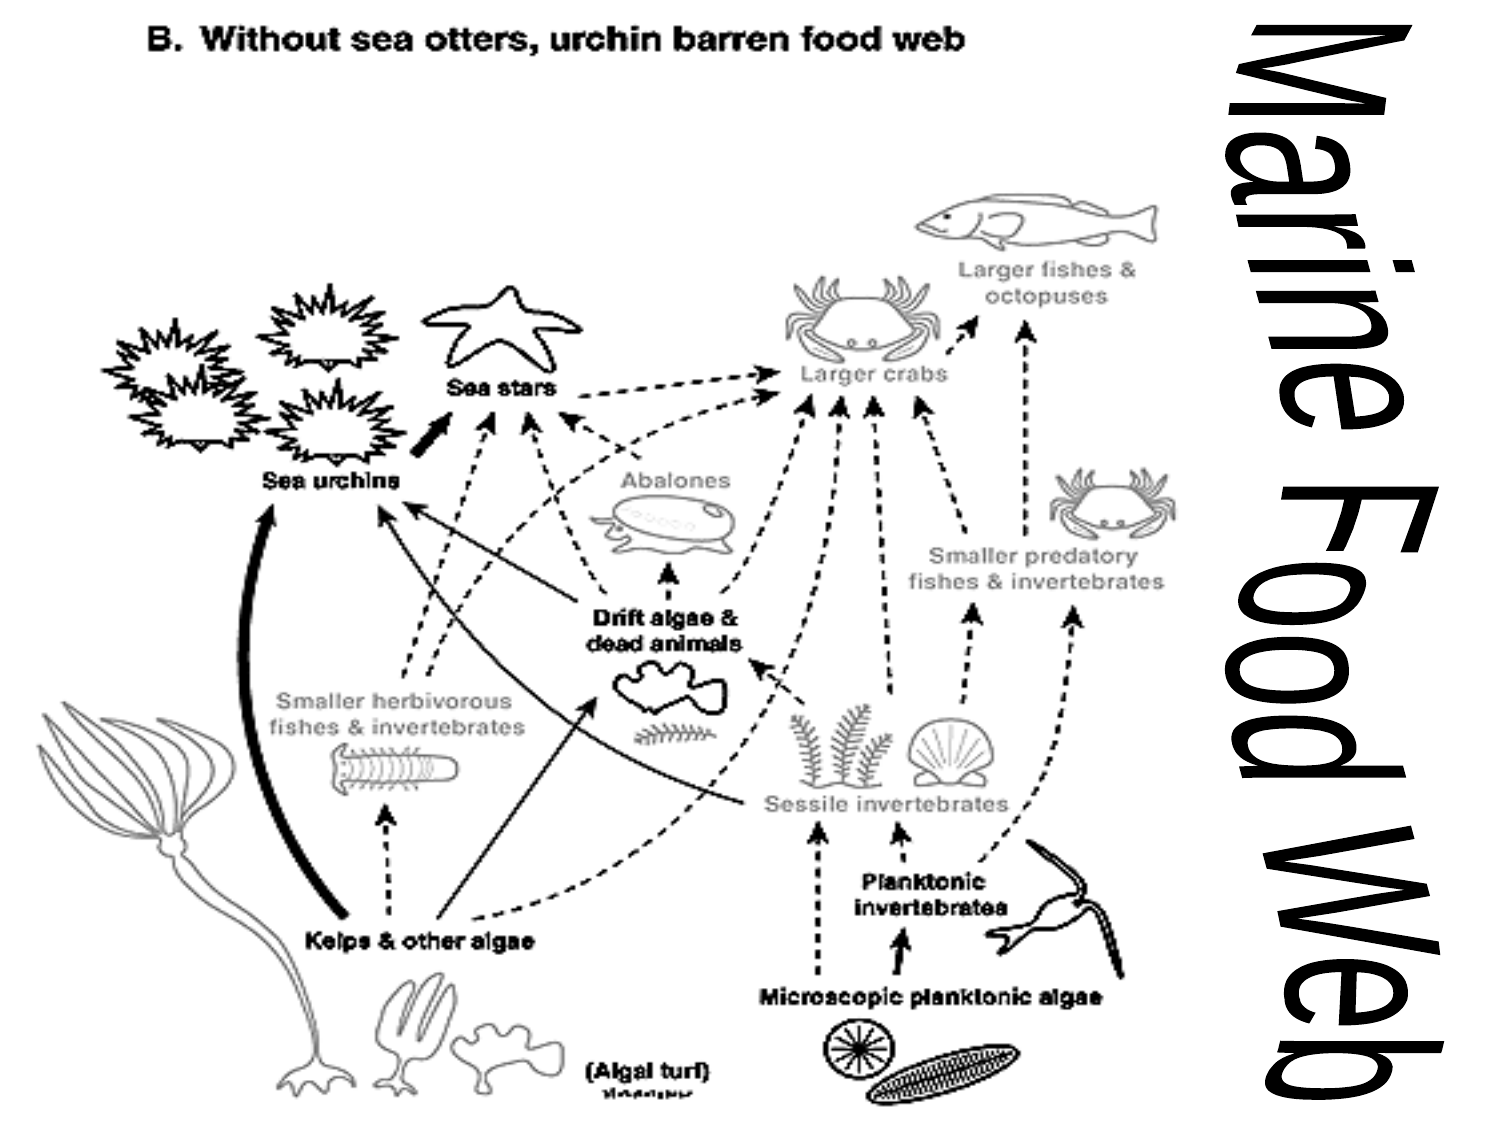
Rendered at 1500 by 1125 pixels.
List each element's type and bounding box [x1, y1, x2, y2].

picture [0, 0, 1201, 1125]
